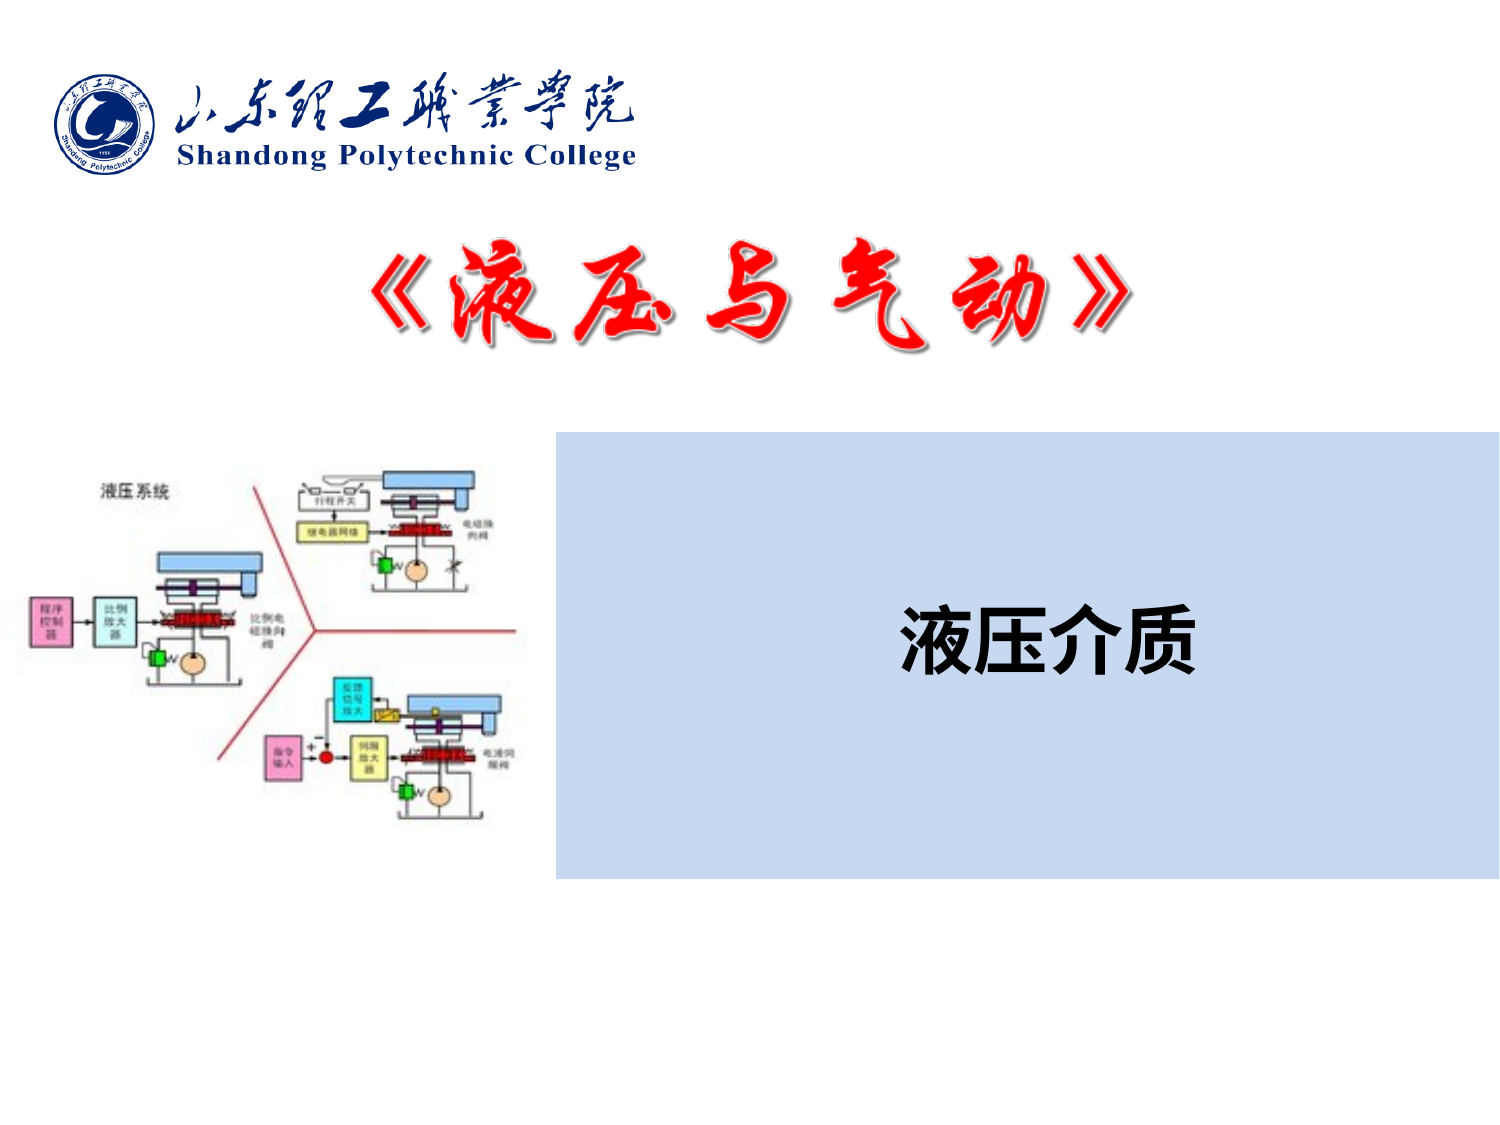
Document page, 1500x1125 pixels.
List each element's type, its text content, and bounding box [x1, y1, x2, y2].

picture [54, 69, 635, 175]
text_box 液压介质 [631, 586, 1467, 691]
picture [0, 432, 557, 882]
picture [311, 219, 1189, 388]
